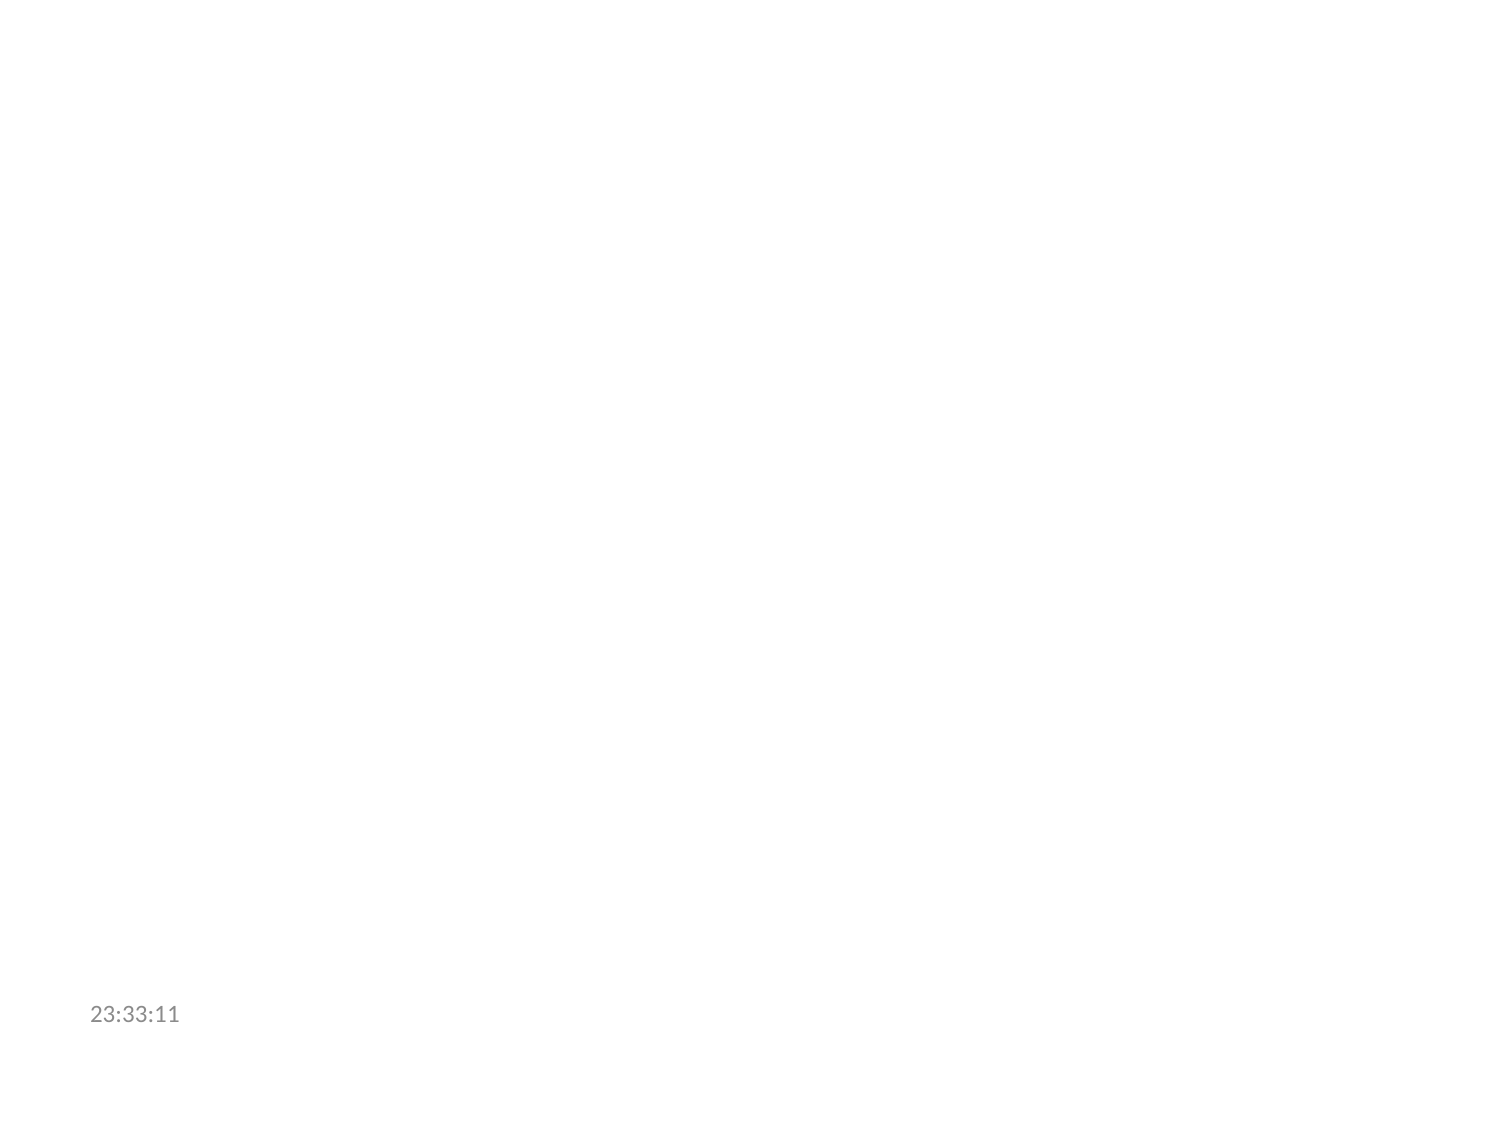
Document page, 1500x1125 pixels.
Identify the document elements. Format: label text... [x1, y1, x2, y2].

text_box 15:35:09 [75, 982, 425, 1043]
